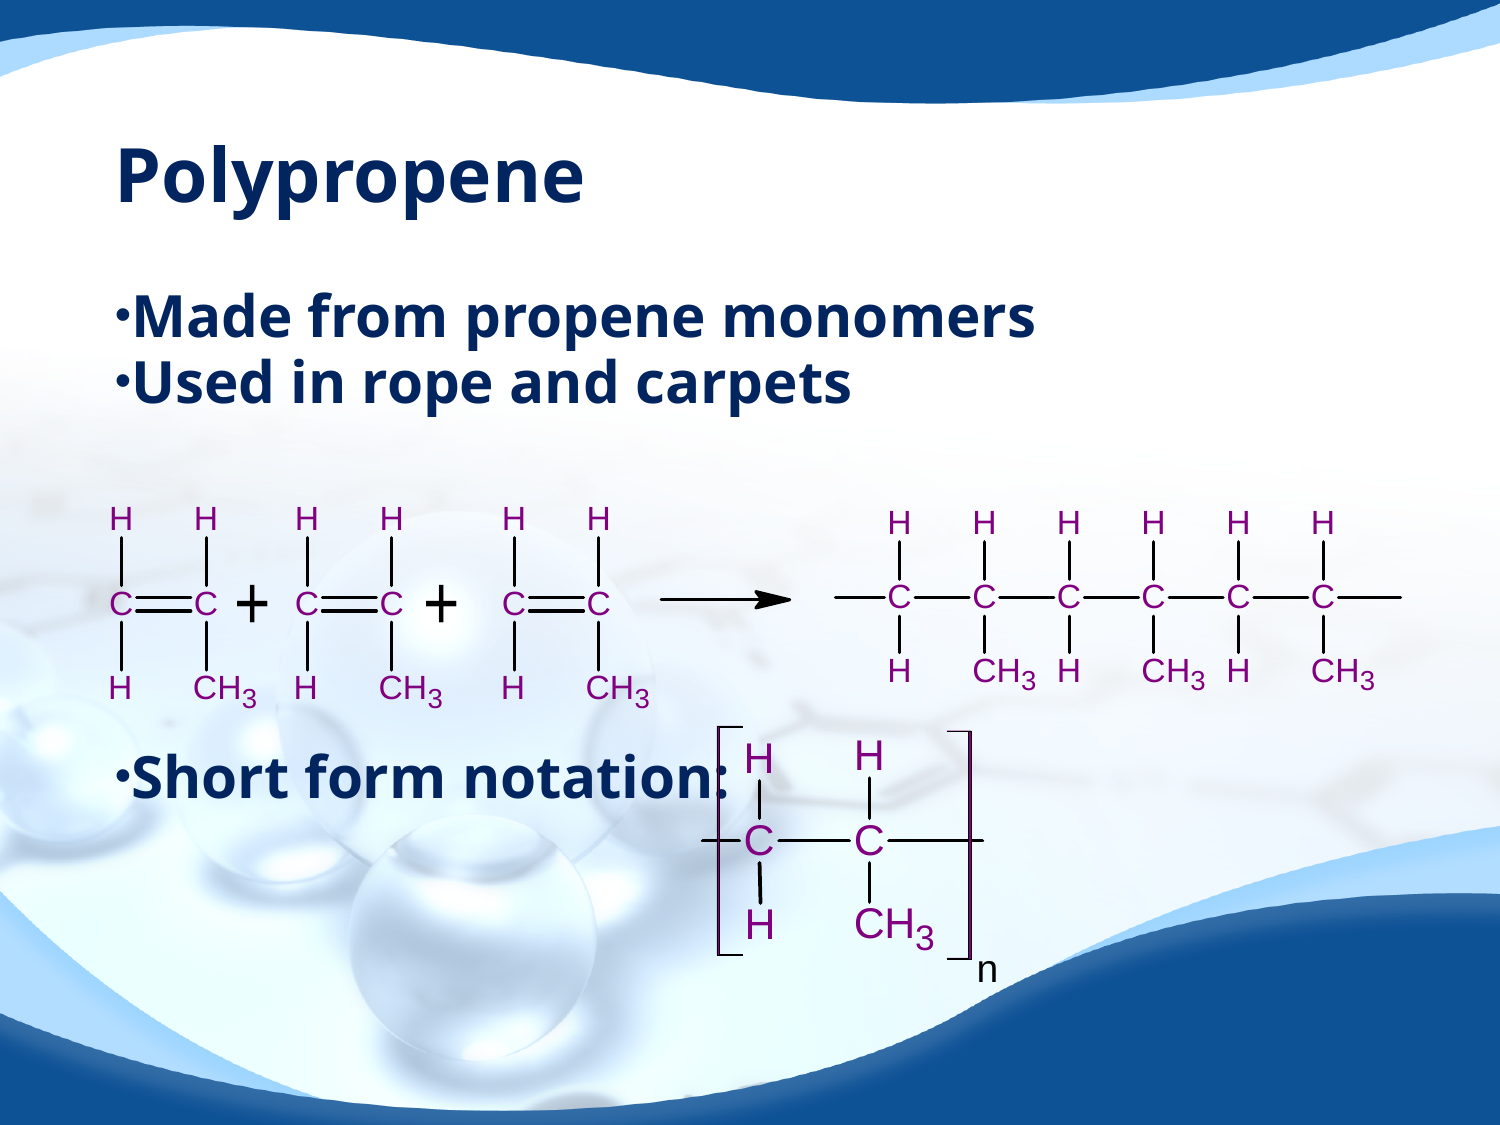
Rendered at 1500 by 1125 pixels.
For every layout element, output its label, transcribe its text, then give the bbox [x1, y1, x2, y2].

list Made from propene monomers Used in rope and carpets Short form notation: [99, 287, 1450, 1005]
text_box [99, 499, 1415, 718]
picture [0, 1, 1500, 1125]
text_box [699, 724, 1001, 993]
title Polypropene [99, 120, 1450, 226]
